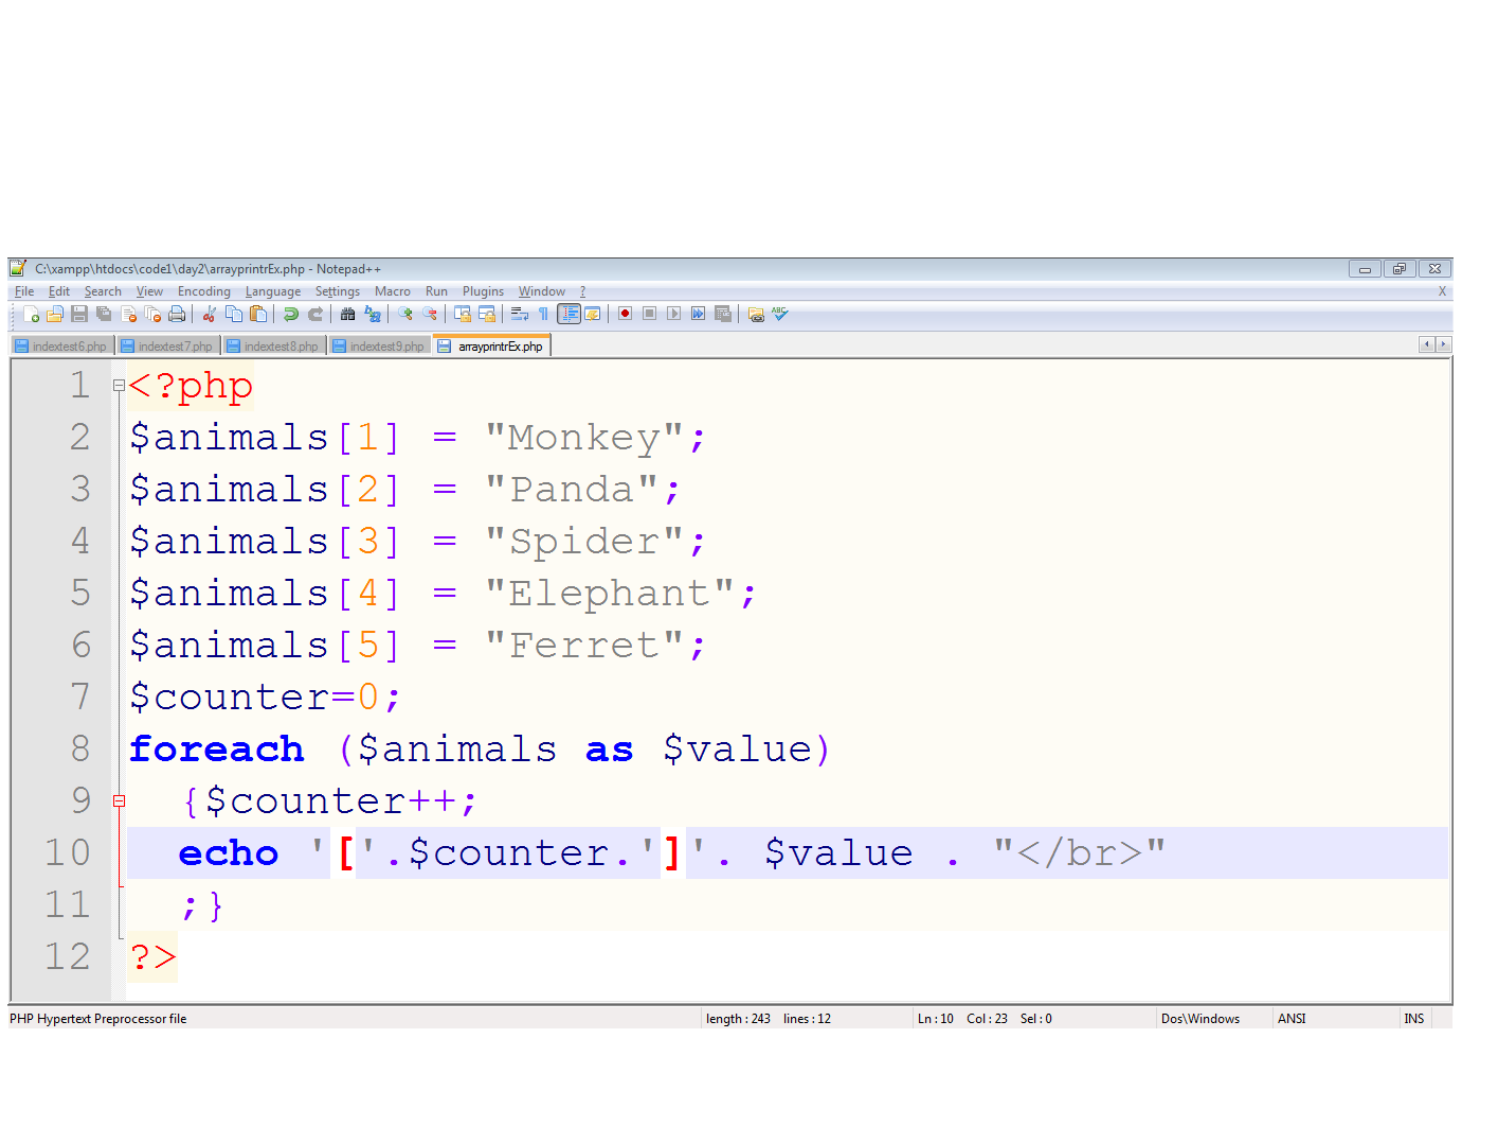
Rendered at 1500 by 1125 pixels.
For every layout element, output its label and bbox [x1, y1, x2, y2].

list [0, 249, 1463, 1038]
